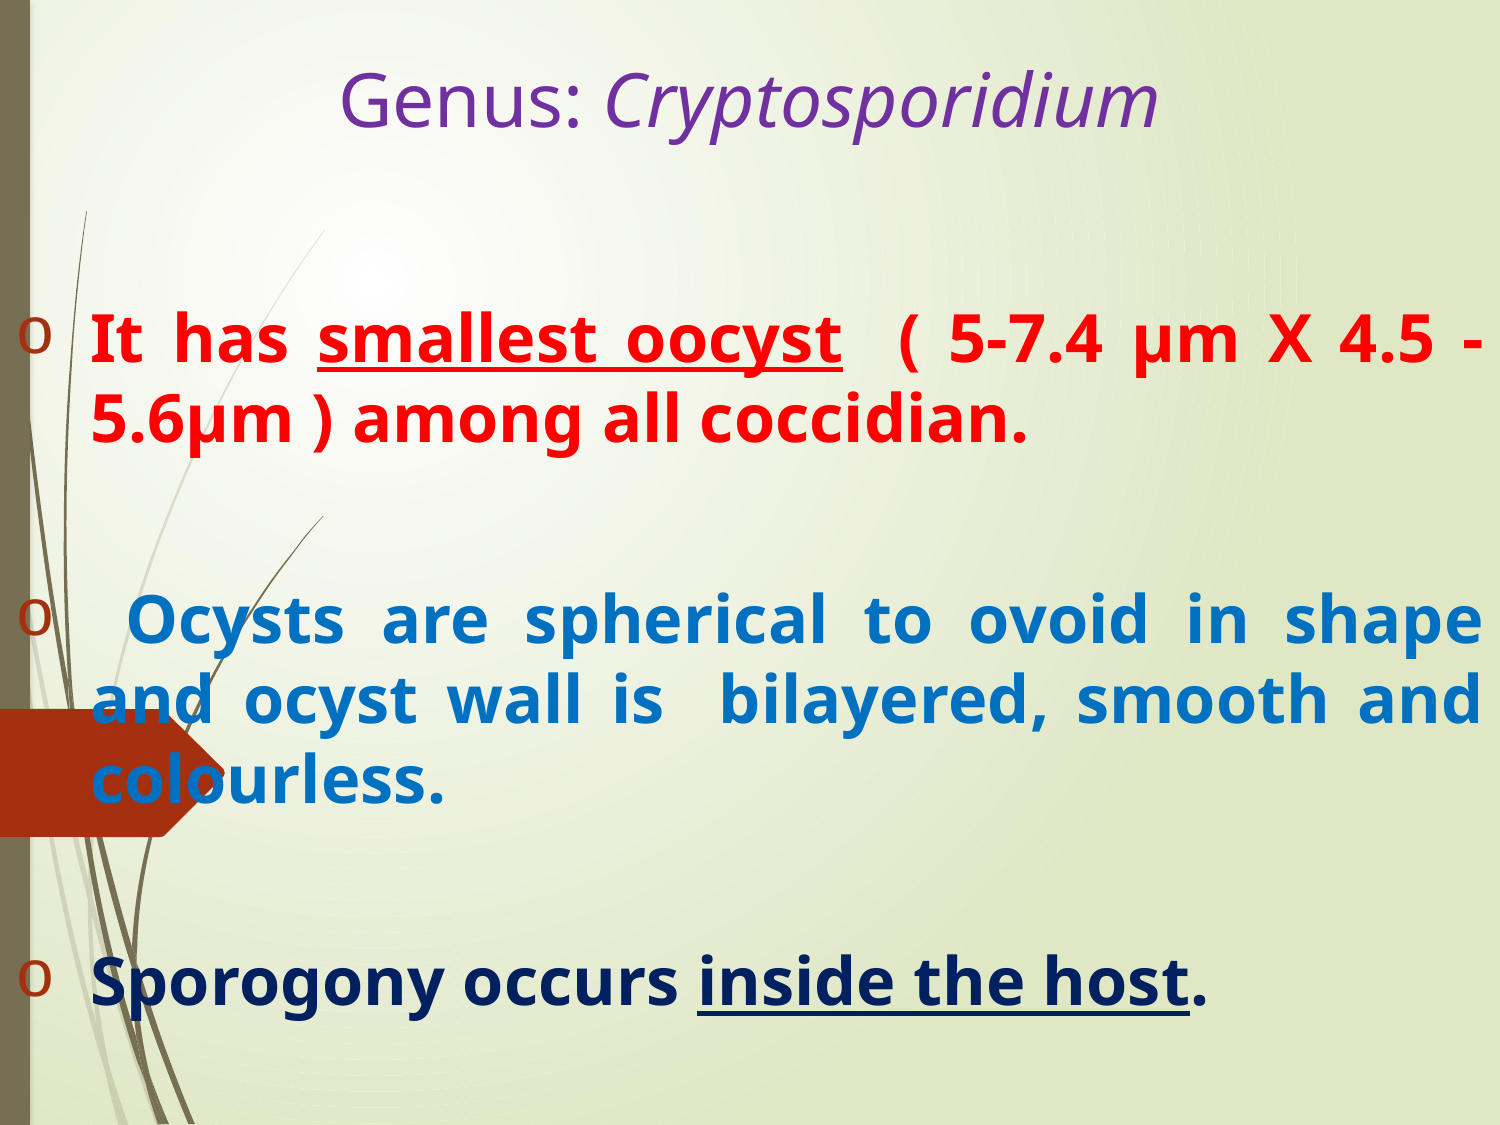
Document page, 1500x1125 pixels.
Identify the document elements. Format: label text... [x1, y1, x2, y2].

title Genus: Cryptosporidium [0, 0, 1500, 150]
subtitle It has smallest oocyst ( 5-7.4 µm X 4.5 -5.6µm ) among all coccidian. Ocysts are spherical to ovoid in shape and ocyst wall is bilayered, smooth and colourless. Sporogony occurs inside the host. [0, 187, 1500, 1125]
